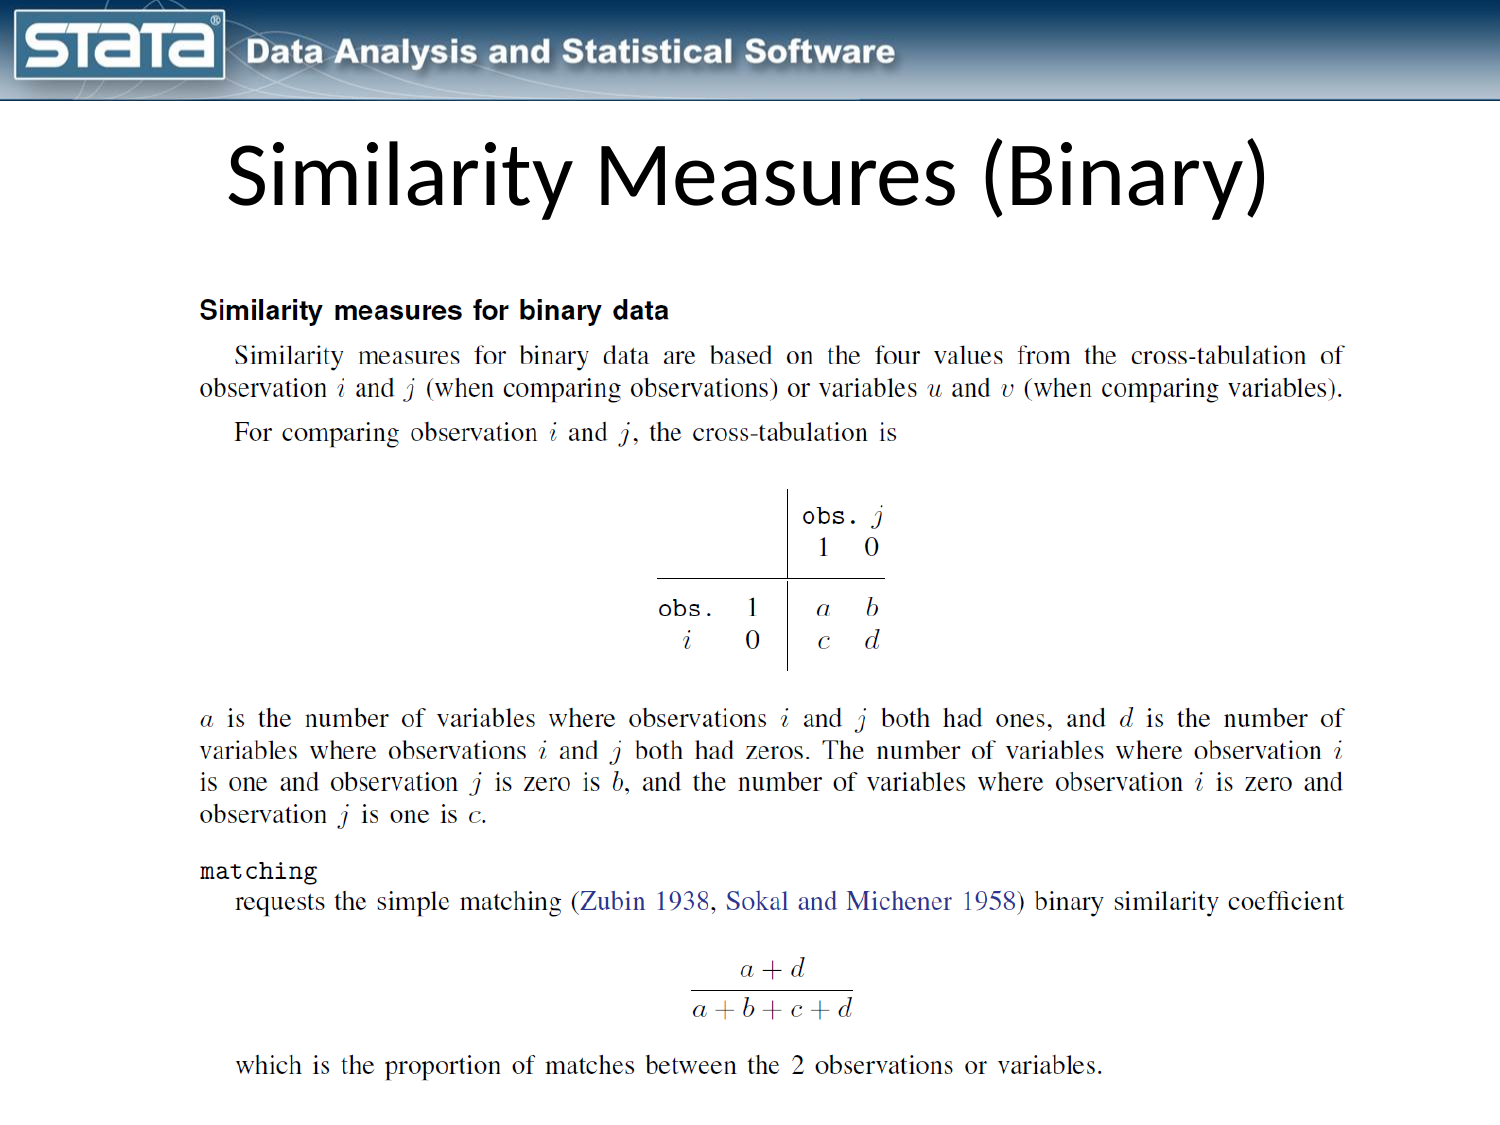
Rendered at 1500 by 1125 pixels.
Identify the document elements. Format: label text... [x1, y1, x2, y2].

picture [187, 274, 1351, 1082]
picture [0, 0, 1500, 99]
title Similarity Measures (Binary) [0, 99, 1500, 238]
